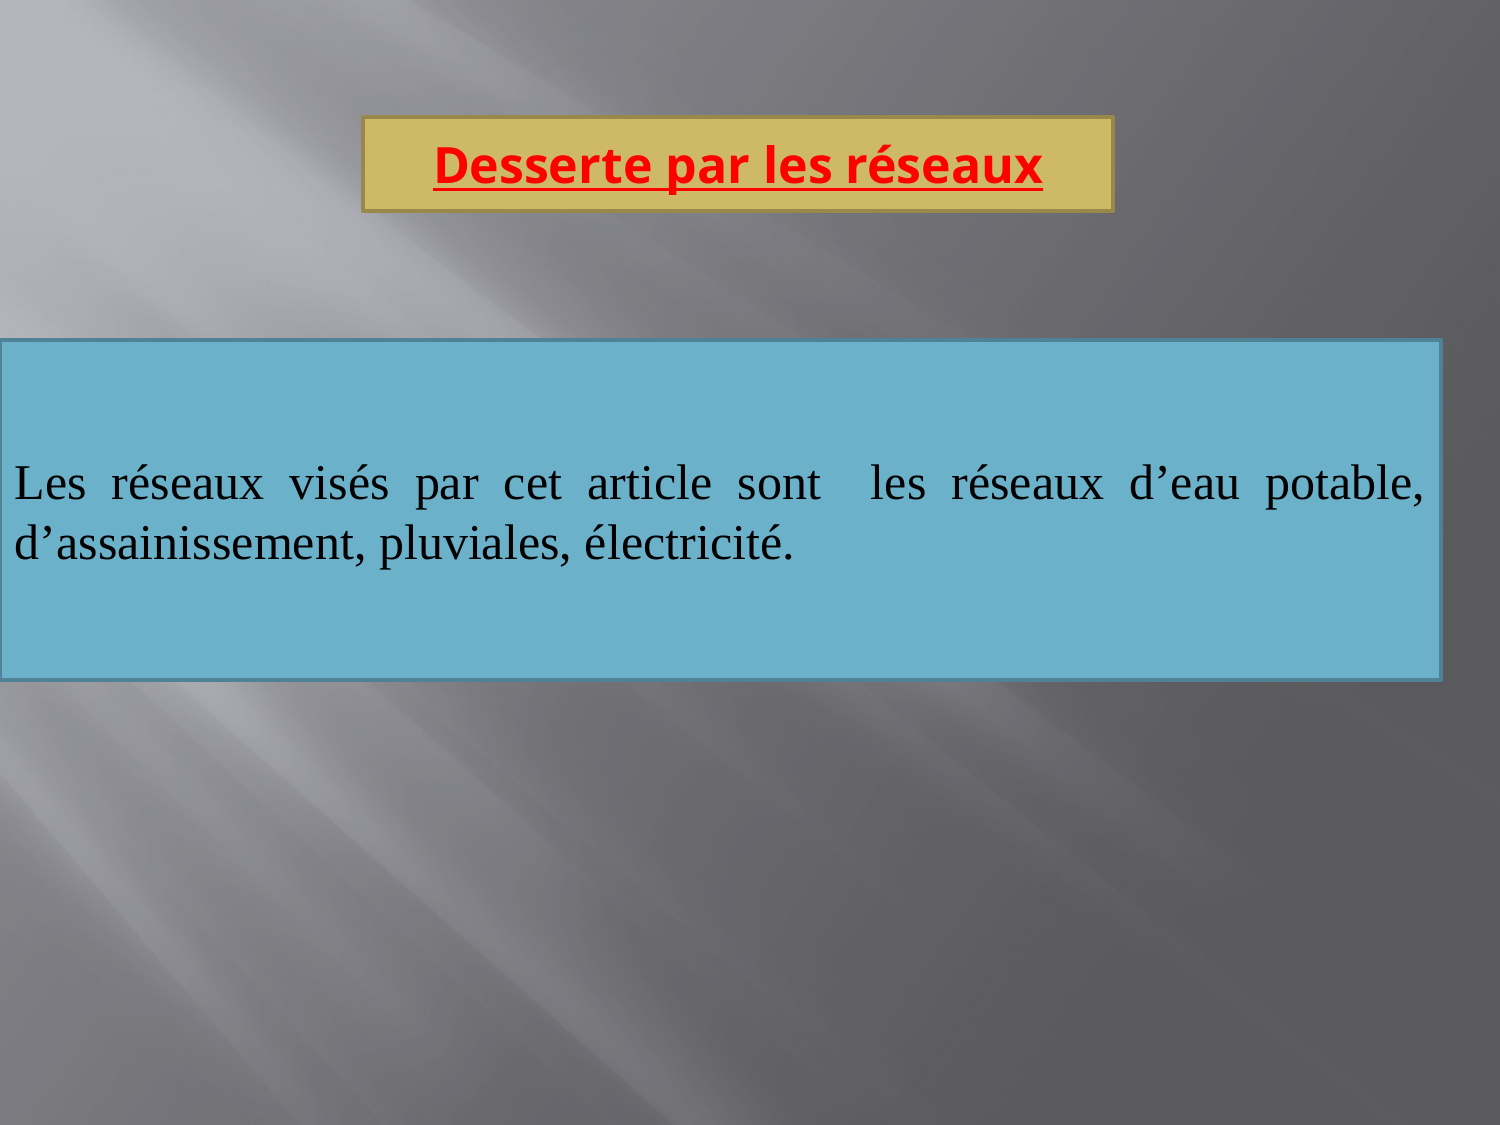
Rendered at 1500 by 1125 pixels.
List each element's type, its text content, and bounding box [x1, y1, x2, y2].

text_box Desserte par les réseaux [361, 115, 1115, 213]
text_box Les réseaux visés par cet article sont les réseaux d’eau potable, d’assainissement, pluviales, électricité. [0, 338, 1443, 682]
